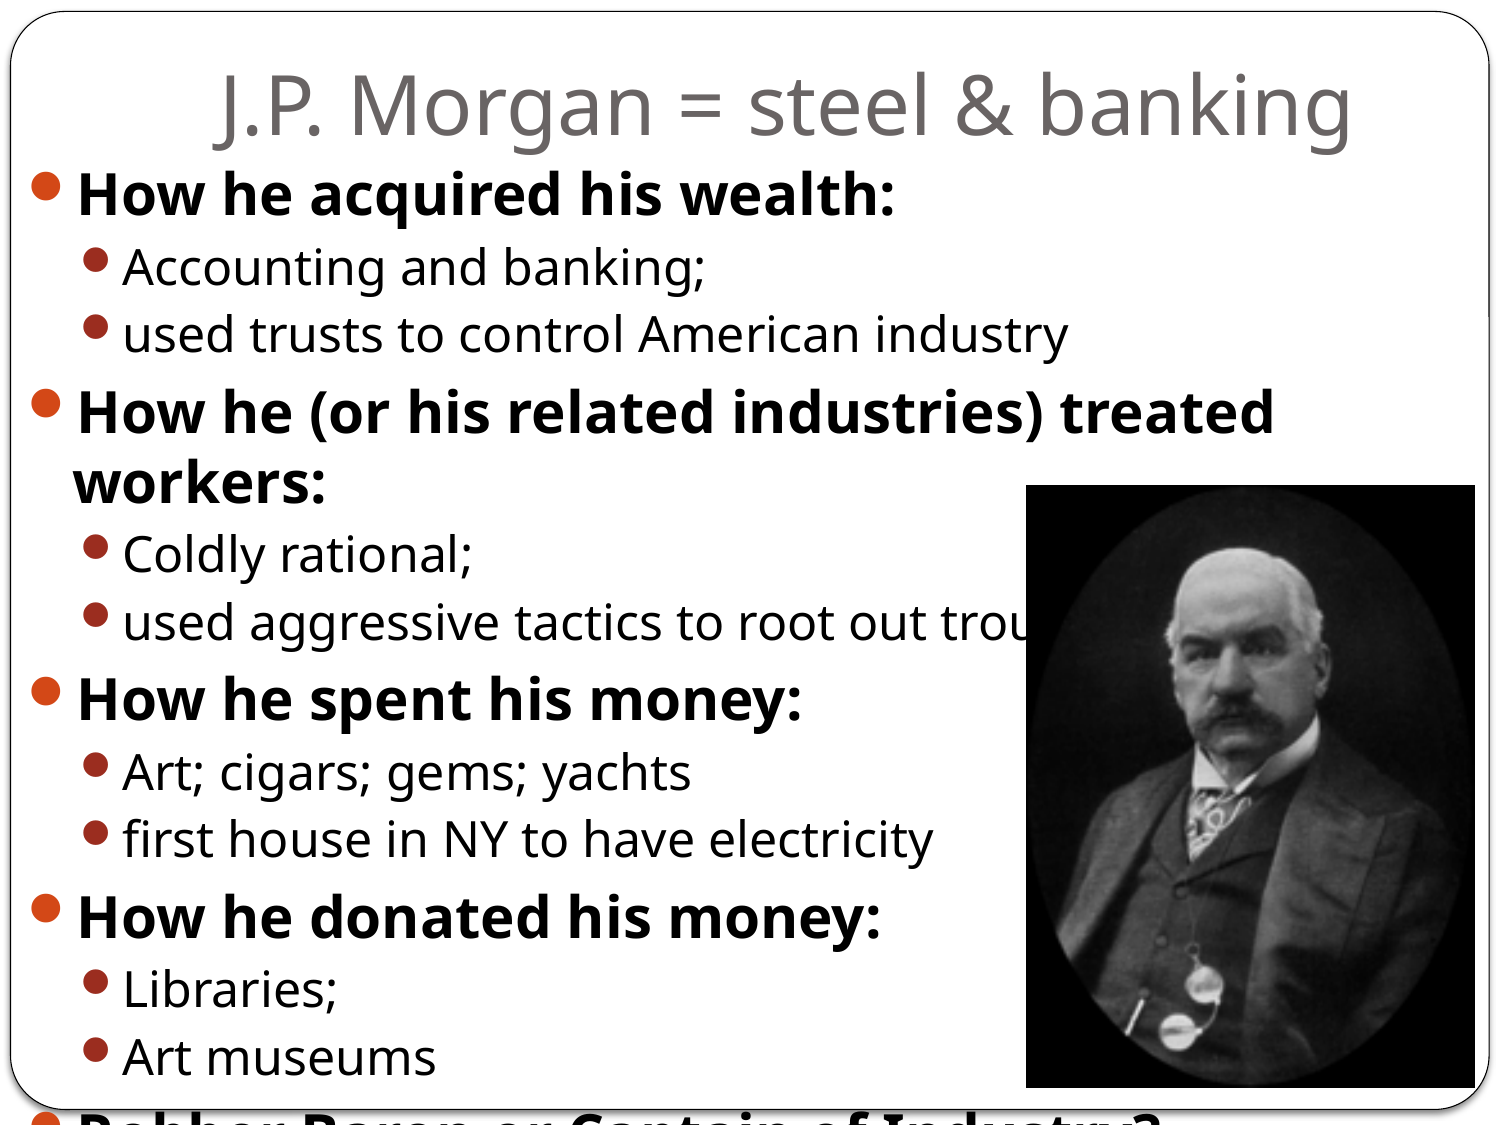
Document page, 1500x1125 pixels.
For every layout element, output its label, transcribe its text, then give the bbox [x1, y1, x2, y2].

picture [1026, 485, 1476, 1088]
title J.P. Morgan = steel & banking [150, 12, 1425, 149]
list How he acquired his wealth: Accounting and banking; used trusts to control American industry How he (or his related industries) treated workers: Coldly rational; used aggressive tactics to root out troublemakers How he spent his money: Art; cigars; gems; yachts first house in NY to have electricity How he donated his money: Libraries; Art museums Robber Baron or Captain of Industry? [12, 149, 1488, 1113]
